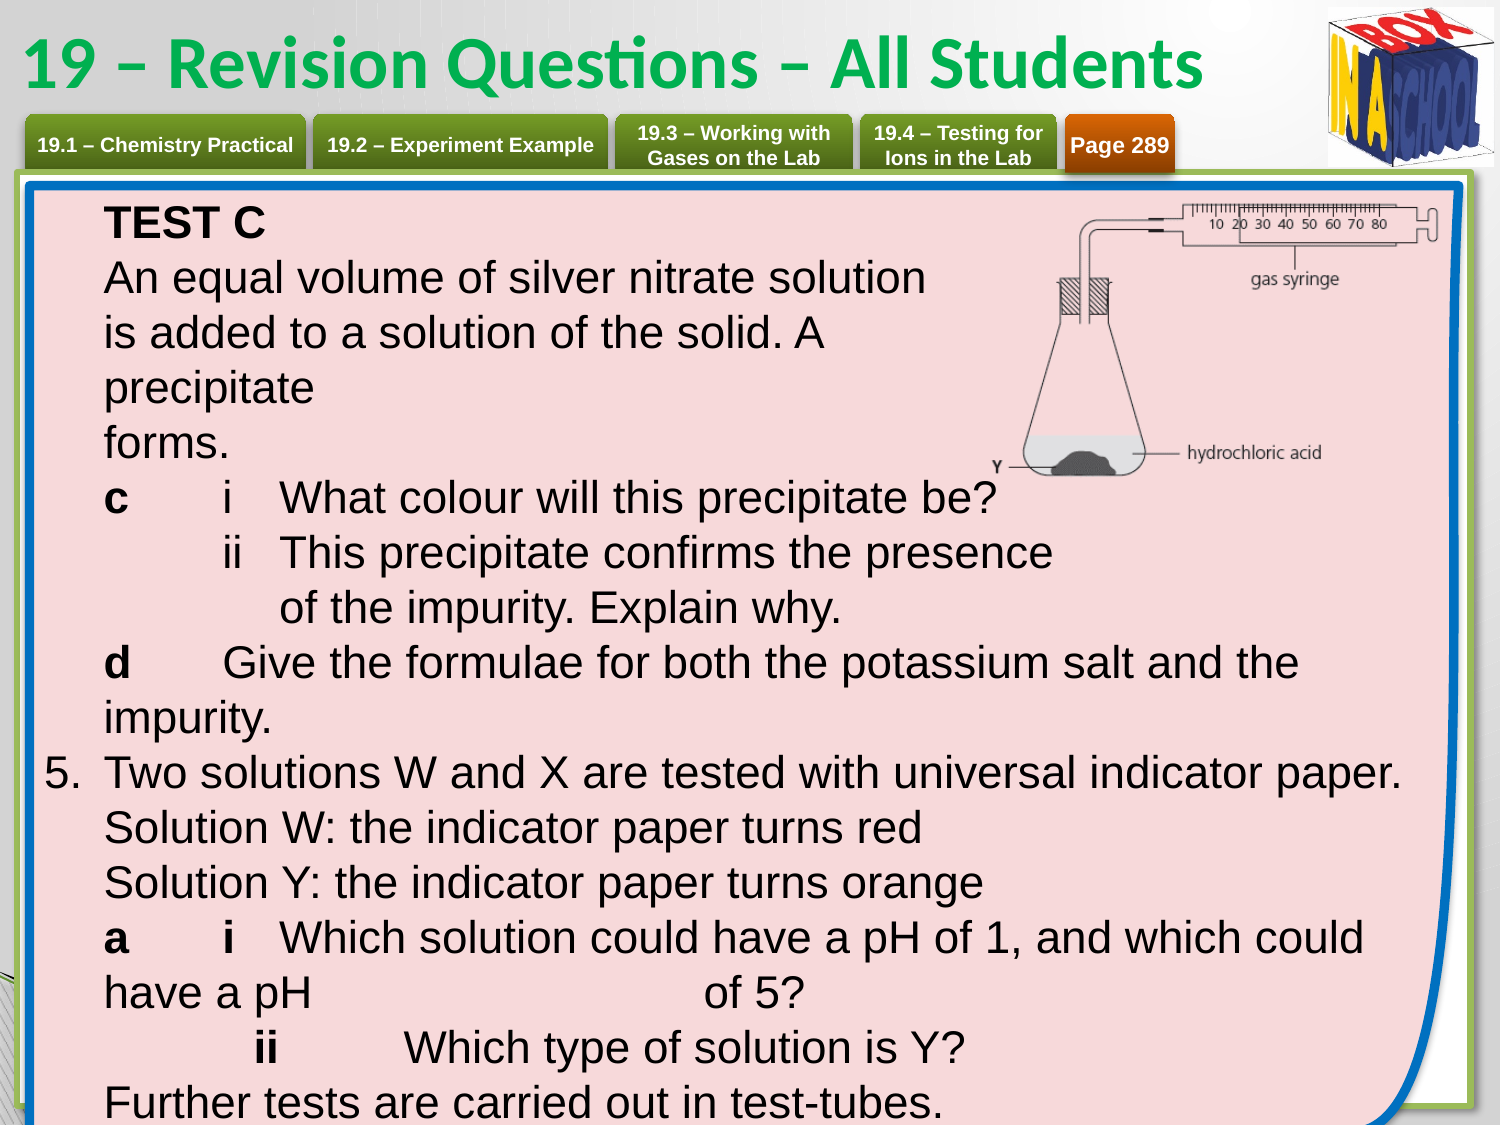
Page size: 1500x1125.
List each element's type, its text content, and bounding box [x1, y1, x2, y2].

picture [985, 196, 1448, 481]
title 19 – Revision Questions – All Students [5, 7, 1270, 110]
picture [1328, 7, 1495, 167]
text_box TEST C An equal volume of silver nitrate solution is added to a solution of the solid. A precipitate forms. c i What colour will this precipitate be? ii This precipitate confirms the presence of the impurity. Explain why. d Give the formulae for both the potassium salt and the impurity. Two solutions W and X are tested with universal indicator paper. Solution W: the indicator paper turns red Solution Y: the indicator paper turns orange a i Which solution could have a pH of 1, and which could have a pH of 5? ii Which type of solution is Y? Further tests are carried out in test-tubes. [29, 185, 1459, 1125]
text_box Page 289 [1064, 113, 1176, 173]
